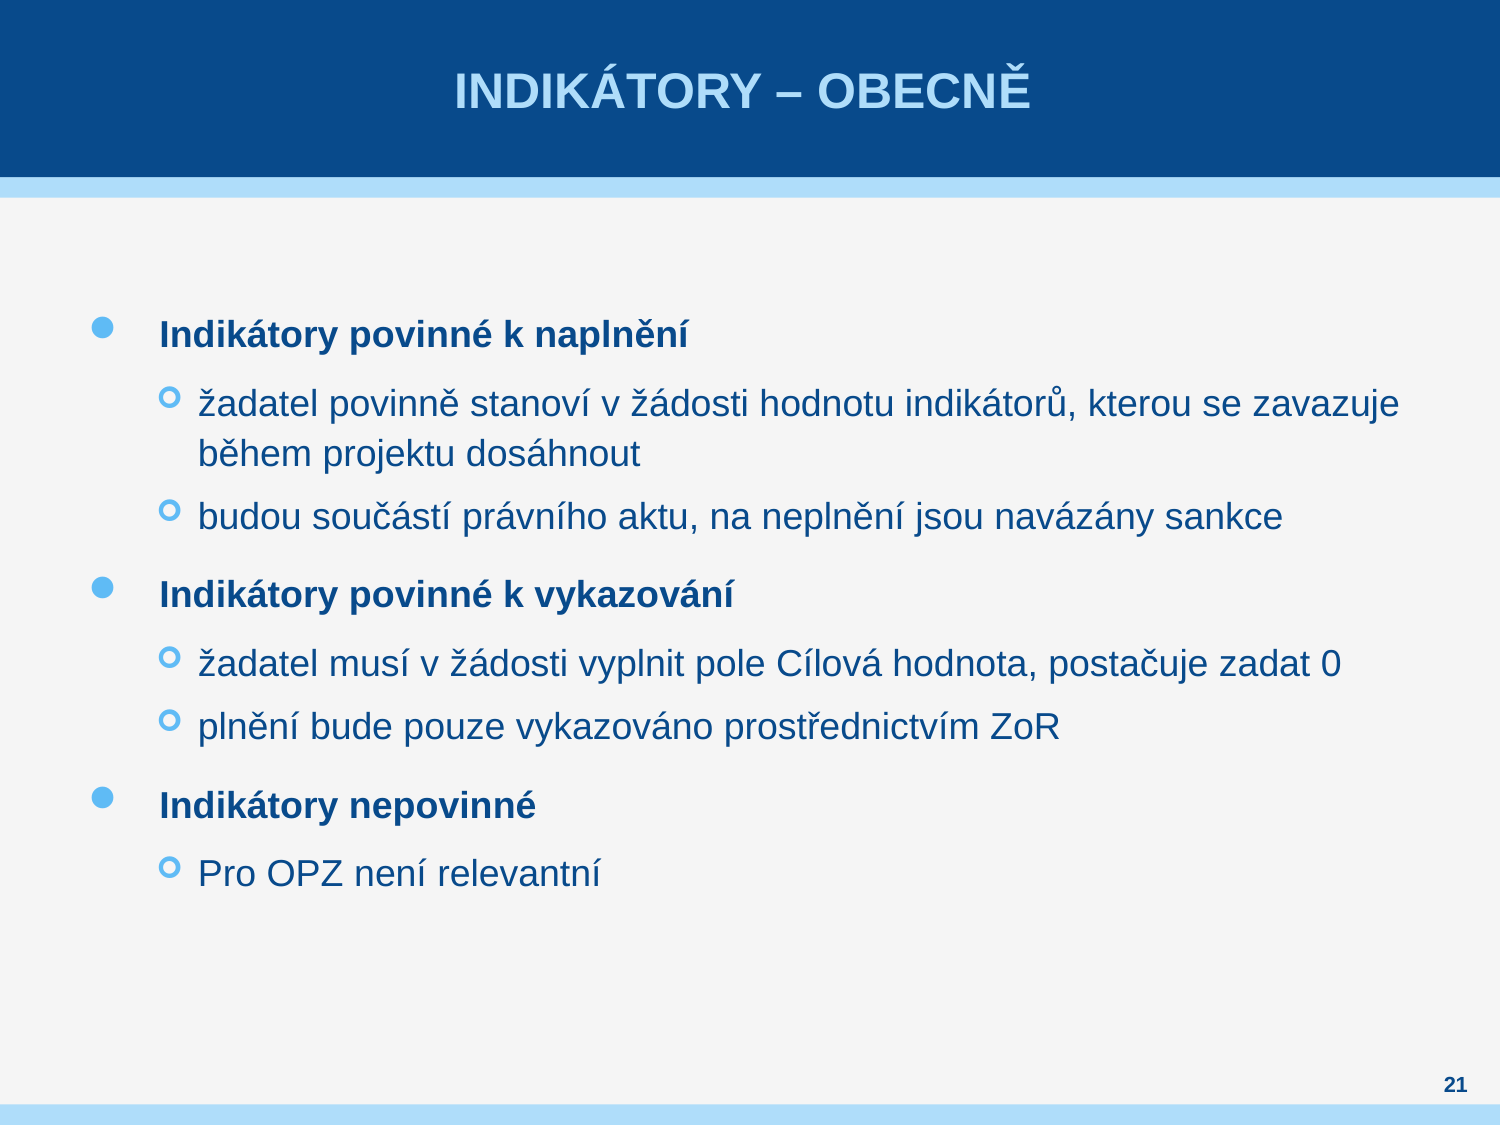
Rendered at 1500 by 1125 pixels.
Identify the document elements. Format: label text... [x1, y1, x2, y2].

slide_number 21 [1417, 1068, 1495, 1099]
title Indikátory – obecně [59, 0, 1441, 178]
list Indikátory povinné k naplnění žadatel povinně stanoví v žádosti hodnotu indikátorů, kterou se zavazuje během projektu dosáhnout budou součástí právního aktu, na neplnění jsou navázány sankce Indikátory povinné k vykazování žadatel musí v žádosti vyplnit pole Cílová hodnota, postačuje zadat 0 plnění bude pouze vykazováno prostřednictvím ZoR Indikátory nepovinné Pro OPZ není relevantní [88, 295, 1412, 1004]
